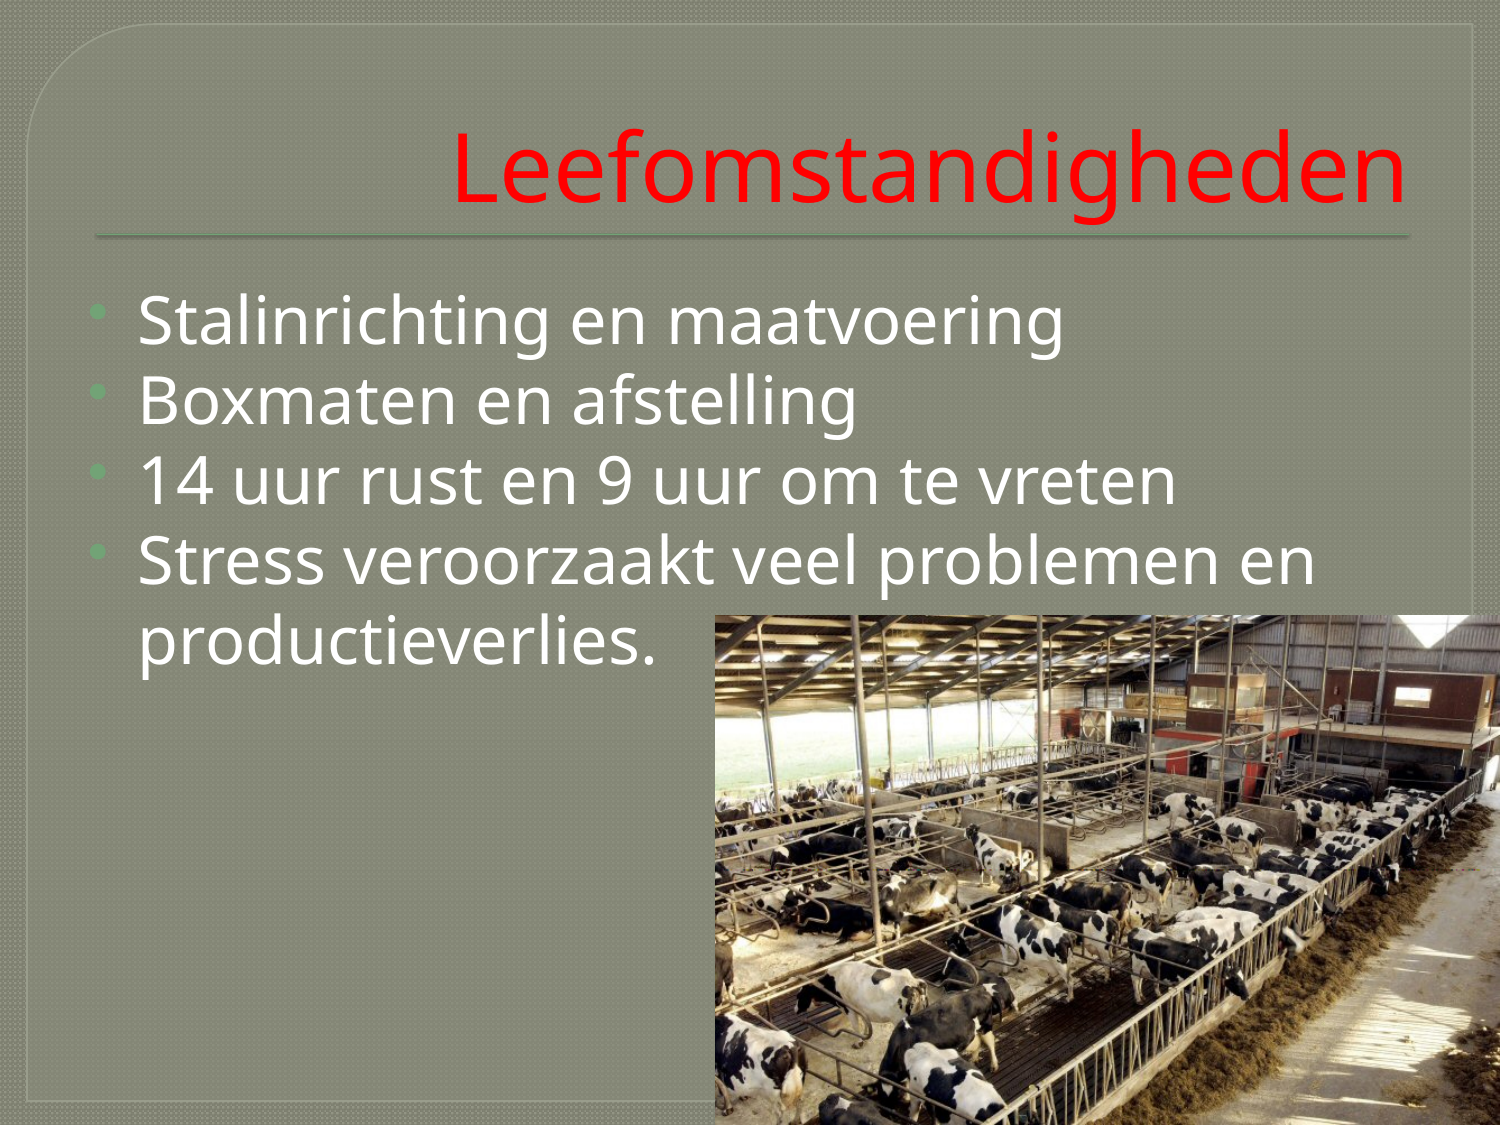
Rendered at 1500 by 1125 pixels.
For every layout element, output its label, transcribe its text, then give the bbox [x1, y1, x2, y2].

picture [714, 615, 1500, 1125]
title Leefomstandigheden [75, 41, 1425, 230]
list Stalinrichting en maatvoering Boxmaten en afstelling 14 uur rust en 9 uur om te vreten Stress veroorzaakt veel problemen en productieverlies. [74, 269, 1426, 729]
